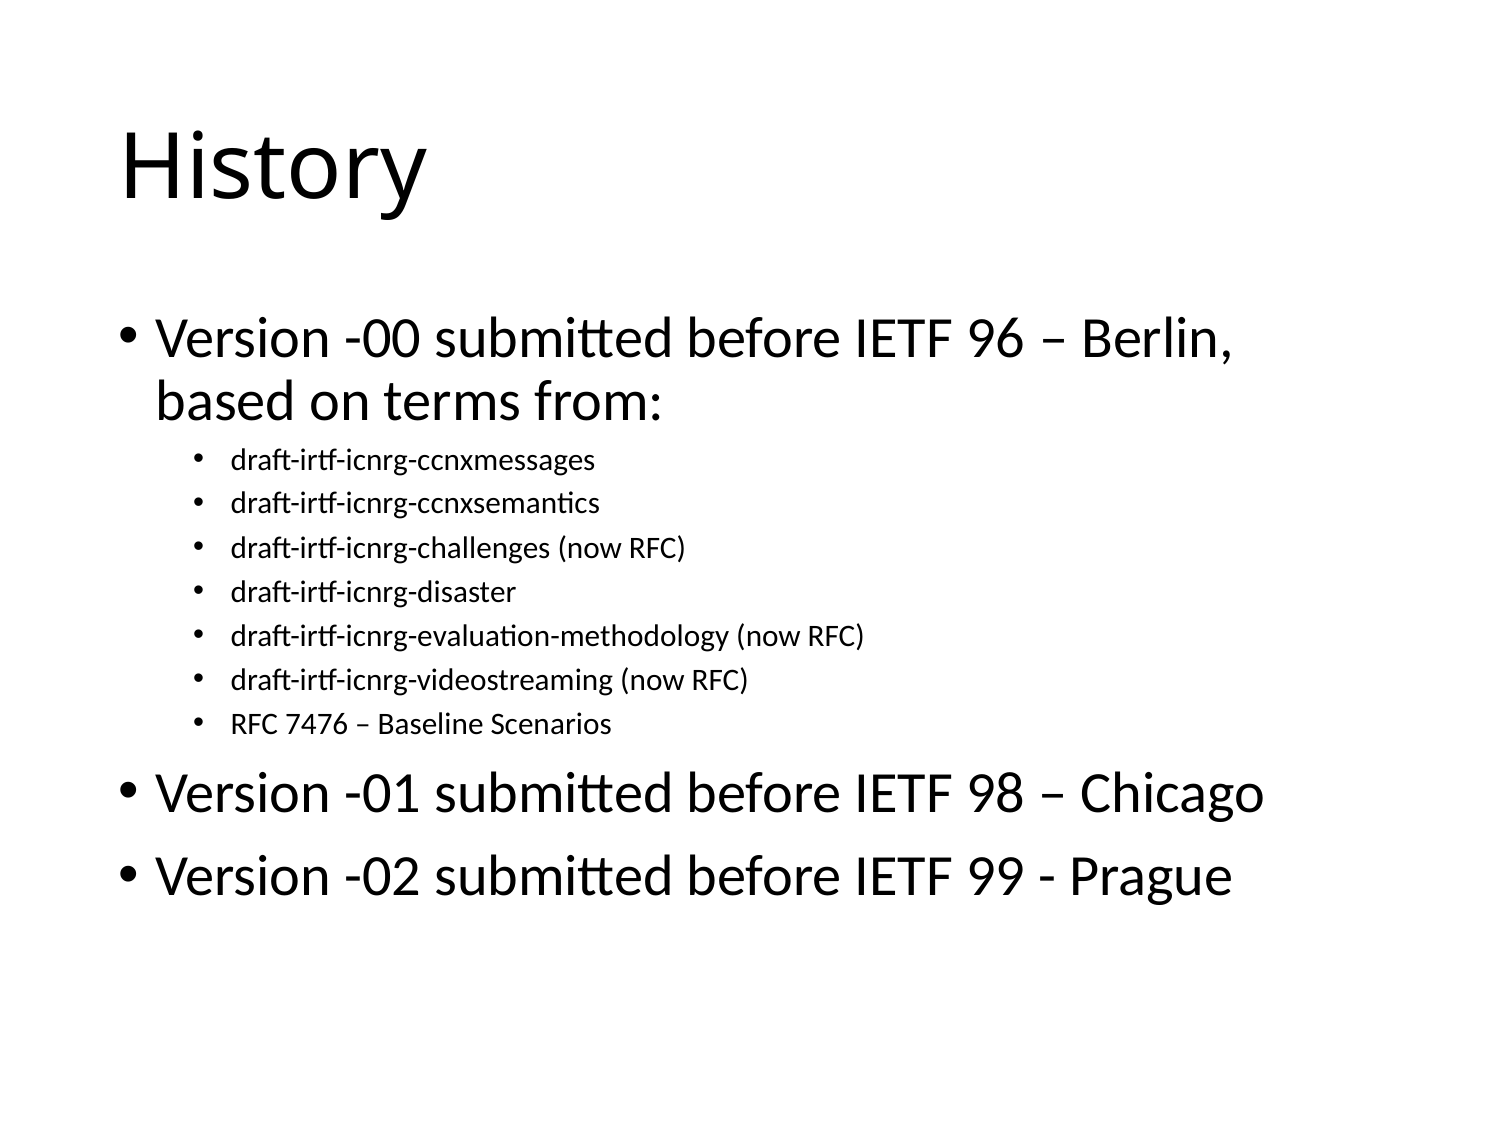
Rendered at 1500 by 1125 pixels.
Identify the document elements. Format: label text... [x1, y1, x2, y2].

list Version -00 submitted before IETF 96 – Berlin, based on terms from: draft-irtf-icnrg-ccnxmessages draft-irtf-icnrg-ccnxsemantics draft-irtf-icnrg-challenges (now RFC) draft-irtf-icnrg-disaster draft-irtf-icnrg-evaluation-methodology (now RFC) draft-irtf-icnrg-videostreaming (now RFC) RFC 7476 – Baseline Scenarios Version -01 submitted before IETF 98 – Chicago Version -02 submitted before IETF 99 - Prague [103, 299, 1397, 1014]
title History [103, 59, 1397, 278]
